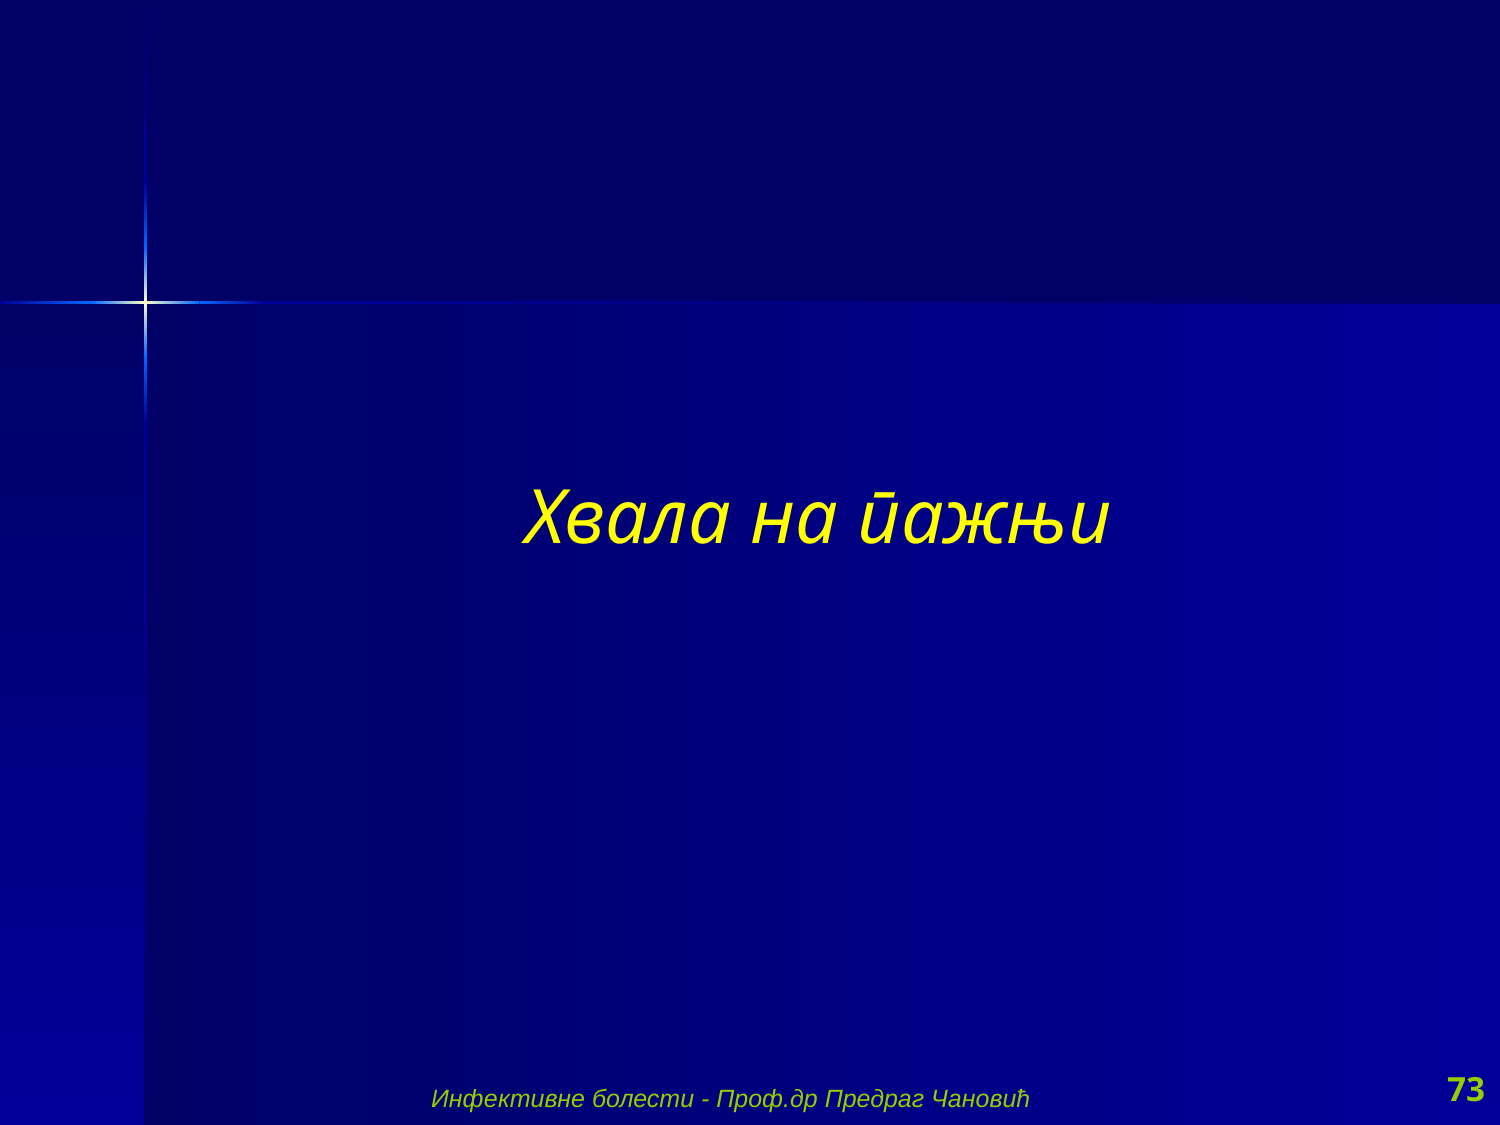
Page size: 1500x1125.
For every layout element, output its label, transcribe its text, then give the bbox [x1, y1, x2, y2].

slide_number 73 [1354, 1059, 1500, 1125]
text_box Хвала на пажњи [510, 461, 1127, 567]
footer Инфективне болести - Проф.др Предраг Чановић [412, 1074, 1051, 1125]
